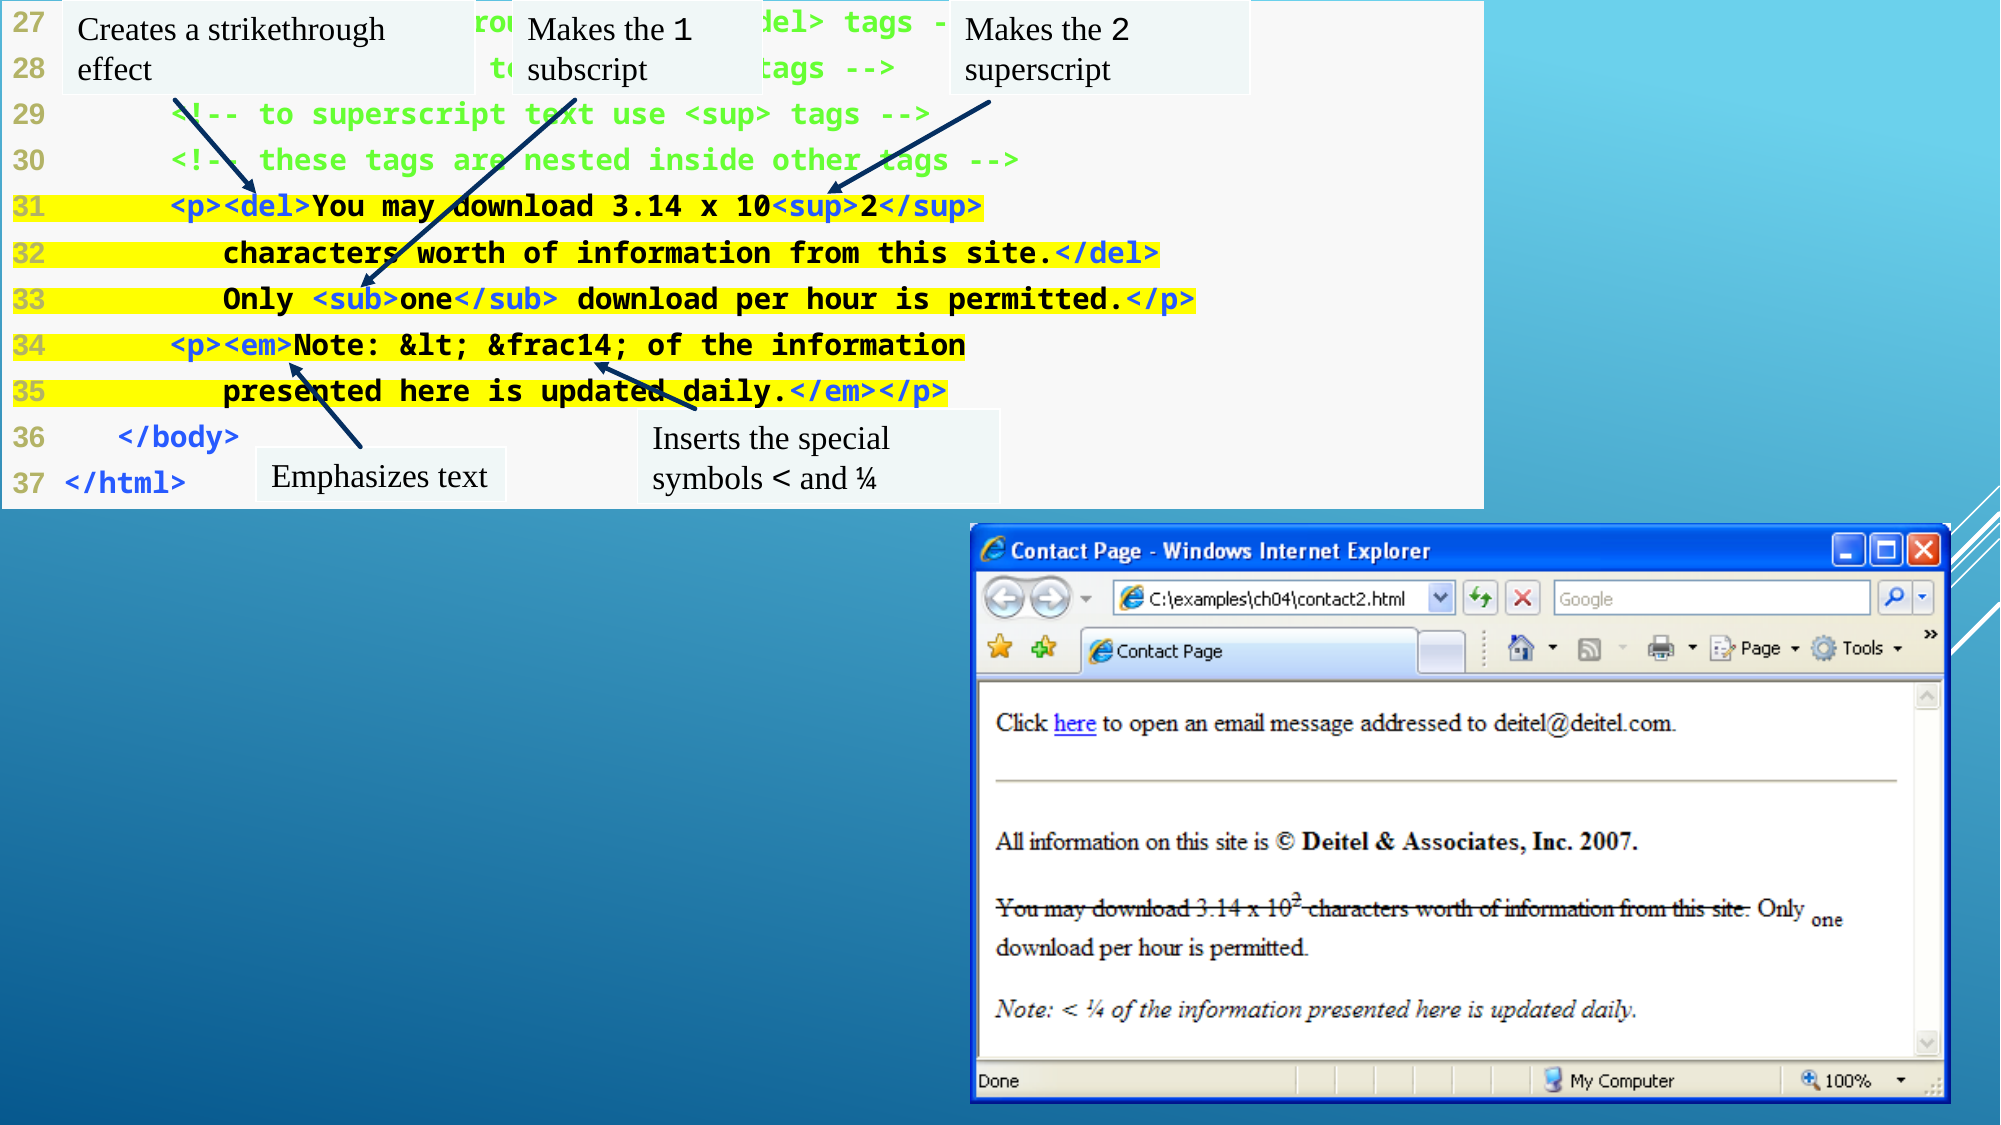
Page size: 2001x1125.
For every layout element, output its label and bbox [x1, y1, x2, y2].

picture [970, 523, 1951, 1104]
text_box [0, 0, 1528, 547]
